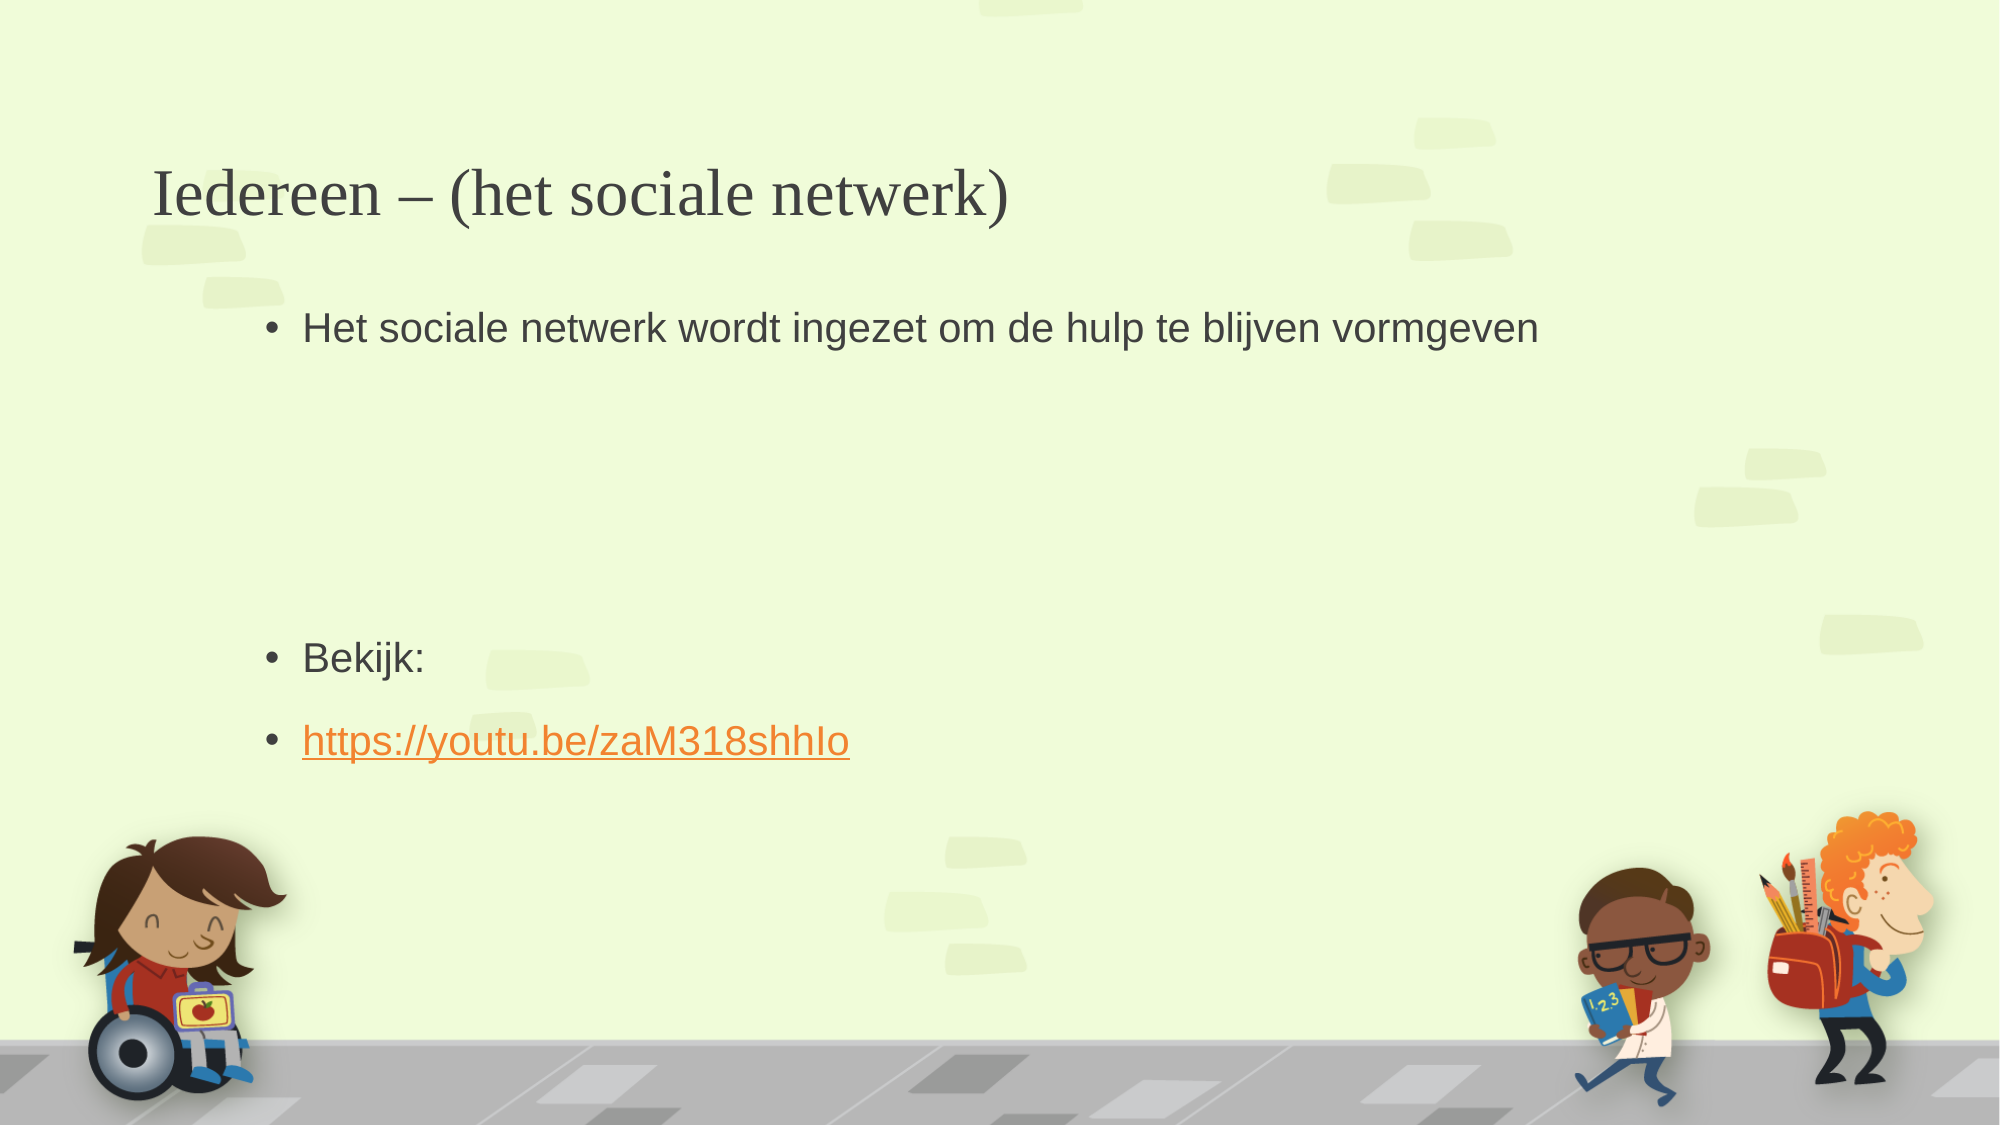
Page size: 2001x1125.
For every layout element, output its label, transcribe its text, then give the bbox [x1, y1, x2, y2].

title Iedereen – (het sociale netwerk) [137, 59, 1750, 238]
list Het sociale netwerk wordt ingezet om de hulp te blijven vormgeven Bekijk: https://youtu.be/zaM318shhIo [249, 299, 1733, 870]
picture [0, 0, 2000, 1125]
